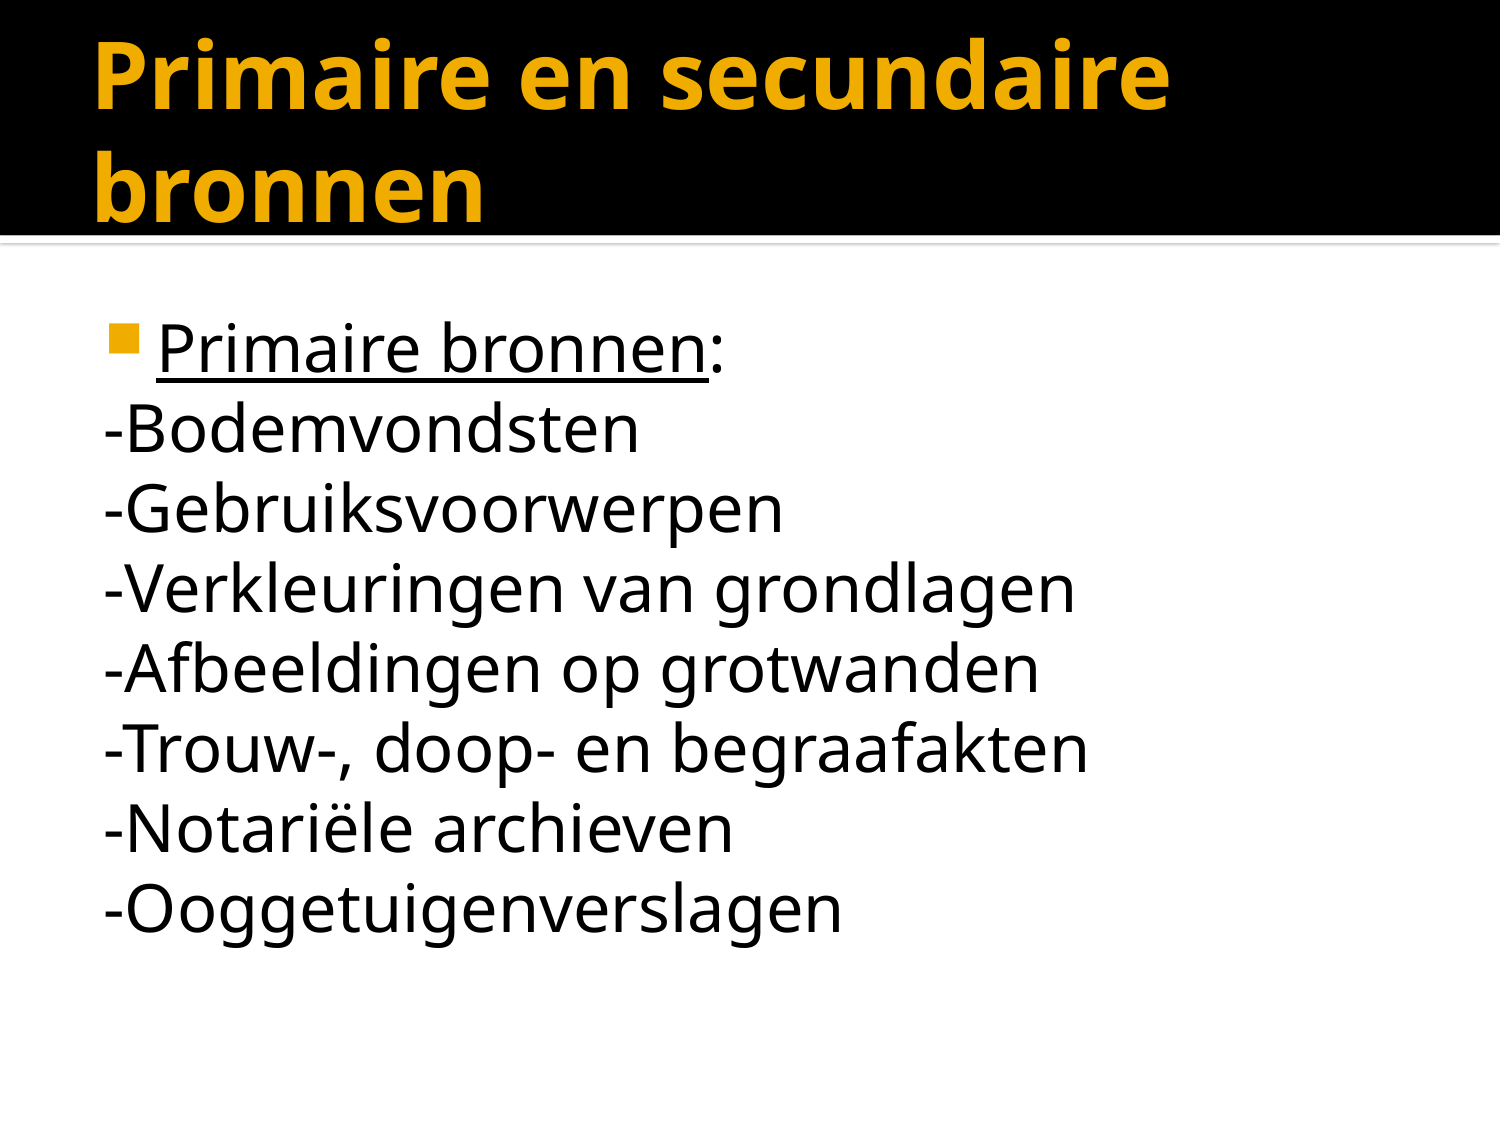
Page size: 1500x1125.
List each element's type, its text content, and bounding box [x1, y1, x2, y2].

title Primaire en secundaire bronnen [75, 25, 1425, 231]
list Primaire bronnen: -Bodemvondsten -Gebruiksvoorwerpen -Verkleuringen van grondlagen -Afbeeldingen op grotwanden -Trouw-, doop- en begraafakten -Notariële archieven -Ooggetuigenverslagen [75, 291, 1425, 1050]
